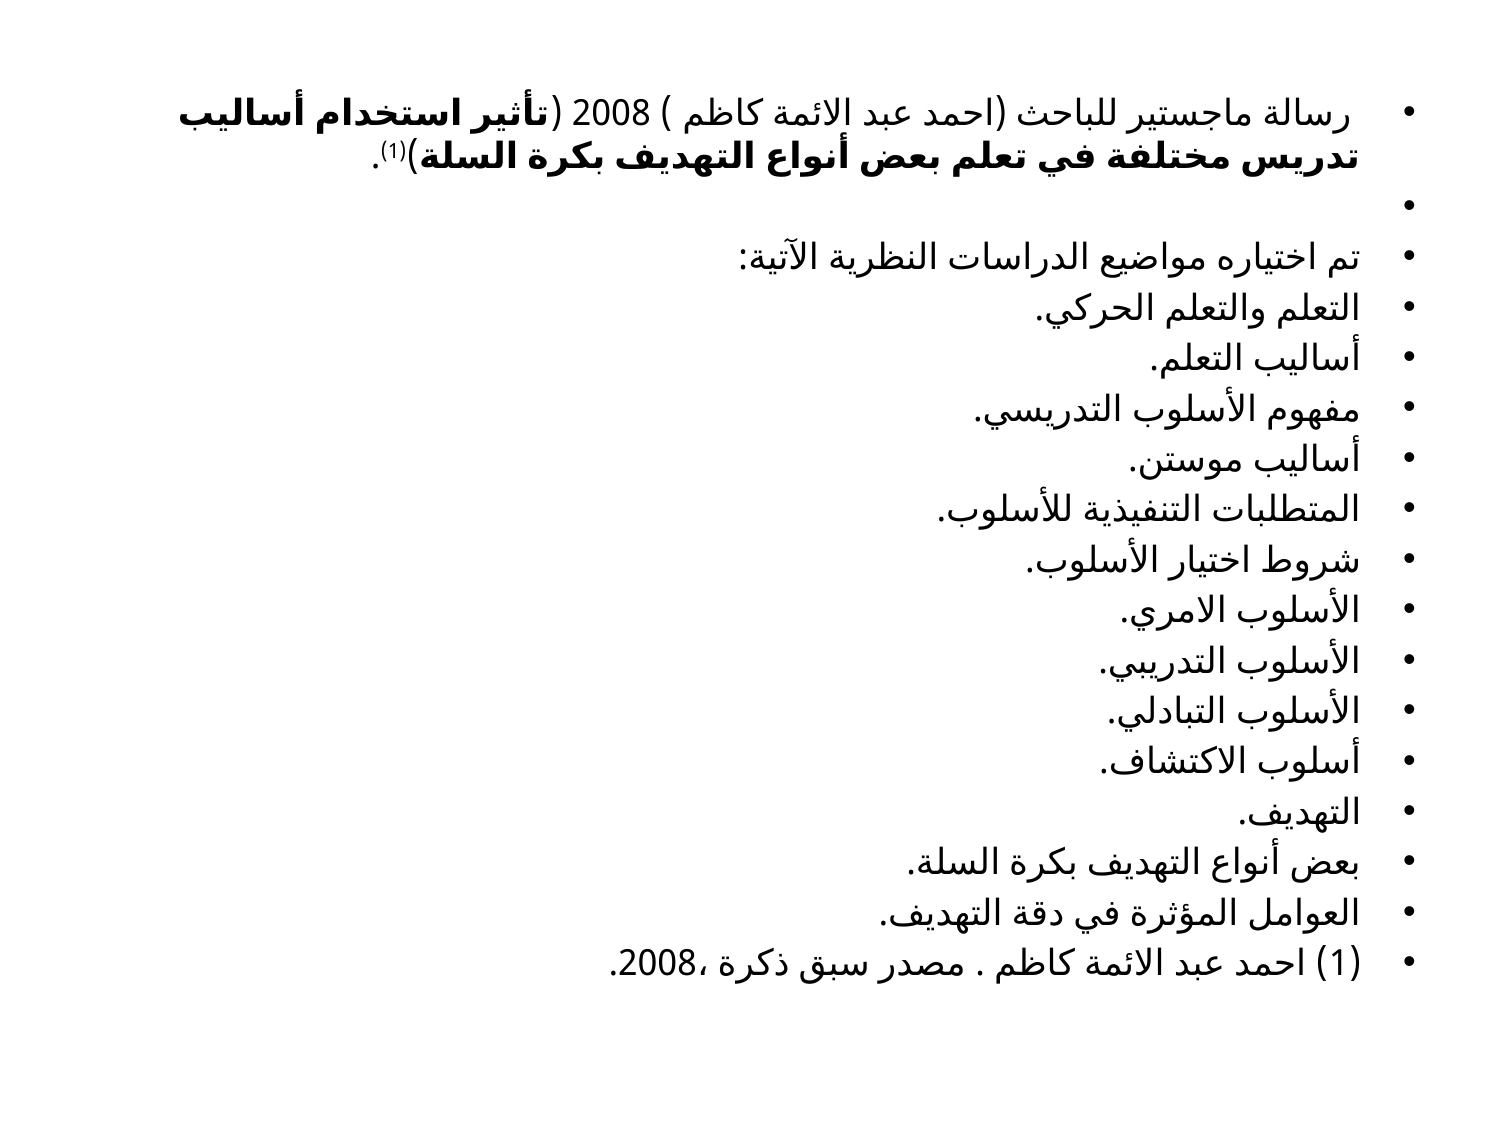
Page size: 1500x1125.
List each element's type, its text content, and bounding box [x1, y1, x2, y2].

list رسالة ماجستير للباحث (احمد عبد الائمة كاظم ) 2008 (تأثير استخدام أساليب تدريس مختلفة في تعلم بعض أنواع التهديف بكرة السلة)(1). تم اختياره مواضيع الدراسات النظرية الآتية: التعلم والتعلم الحركي. أساليب التعلم. مفهوم الأسلوب التدريسي. أساليب موستن. المتطلبات التنفيذية للأسلوب. شروط اختيار الأسلوب. الأسلوب الامري. الأسلوب التدريبي. الأسلوب التبادلي. أسلوب الاكتشاف. التهديف. بعض أنواع التهديف بكرة السلة. العوامل المؤثرة في دقة التهديف. (1) احمد عبد الائمة كاظم . مصدر سبق ذكرة ،2008. [75, 82, 1425, 1005]
